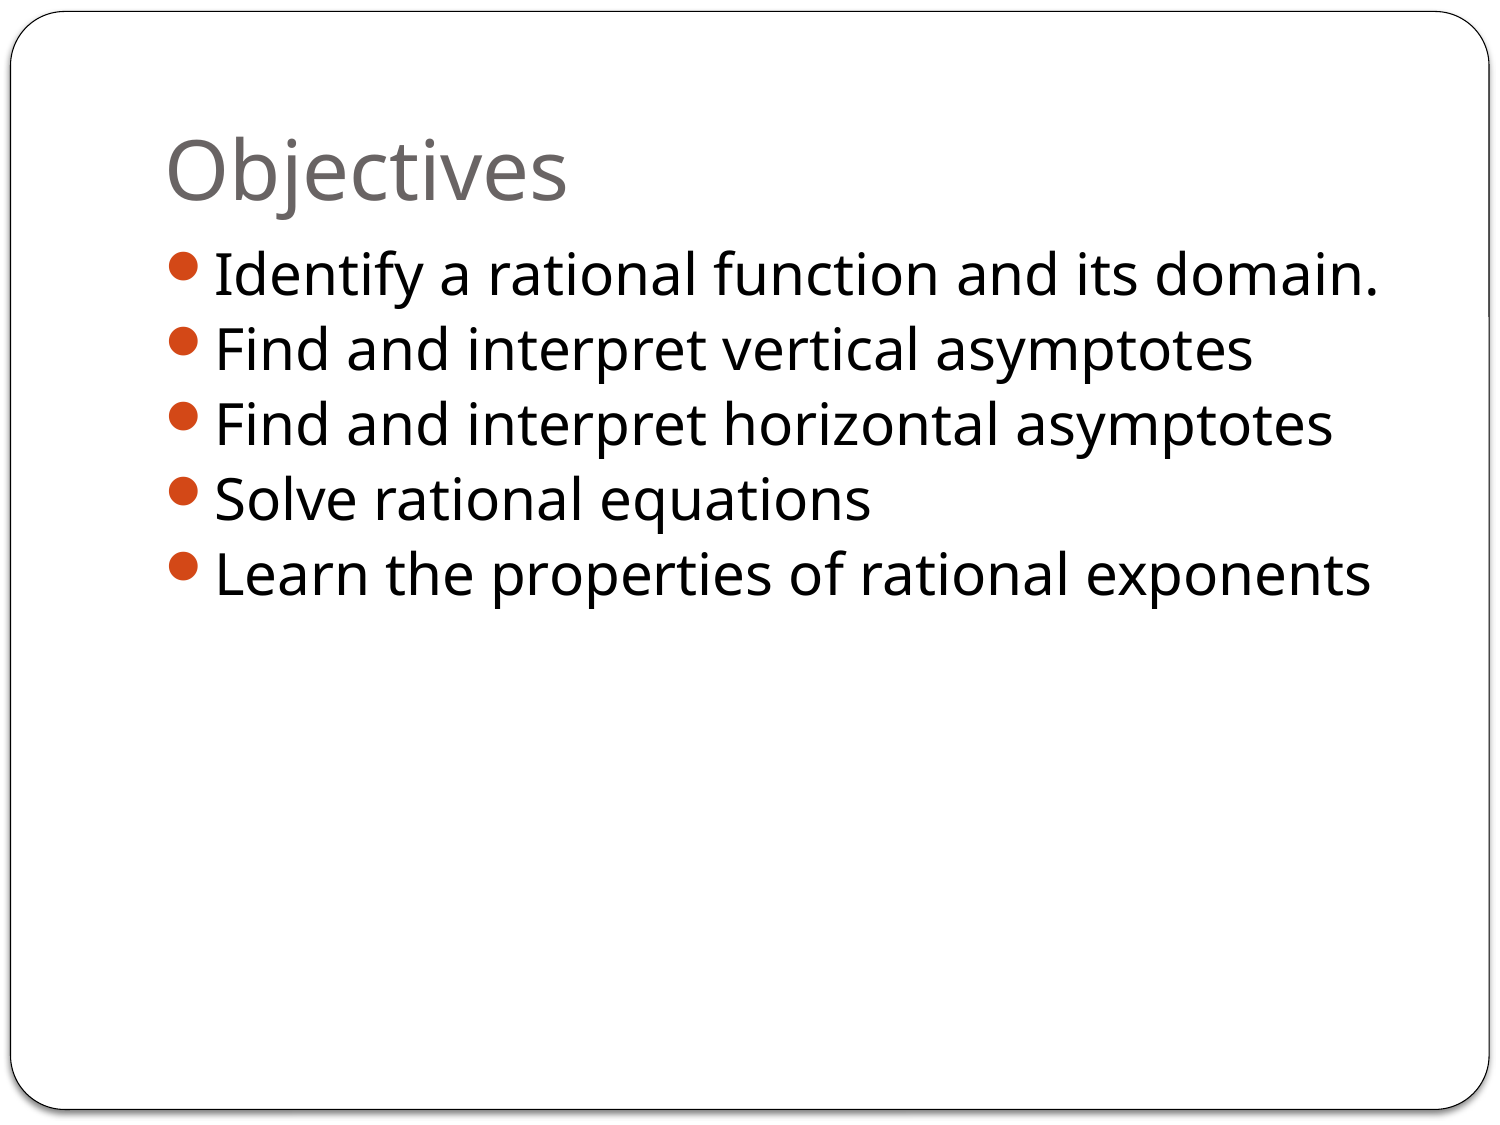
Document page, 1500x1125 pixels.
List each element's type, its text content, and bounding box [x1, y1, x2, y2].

list Identify a rational function and its domain. Find and interpret vertical asymptotes Find and interpret horizontal asymptotes Solve rational equations Learn the properties of rational exponents [150, 237, 1425, 988]
title Objectives [150, 45, 1425, 233]
